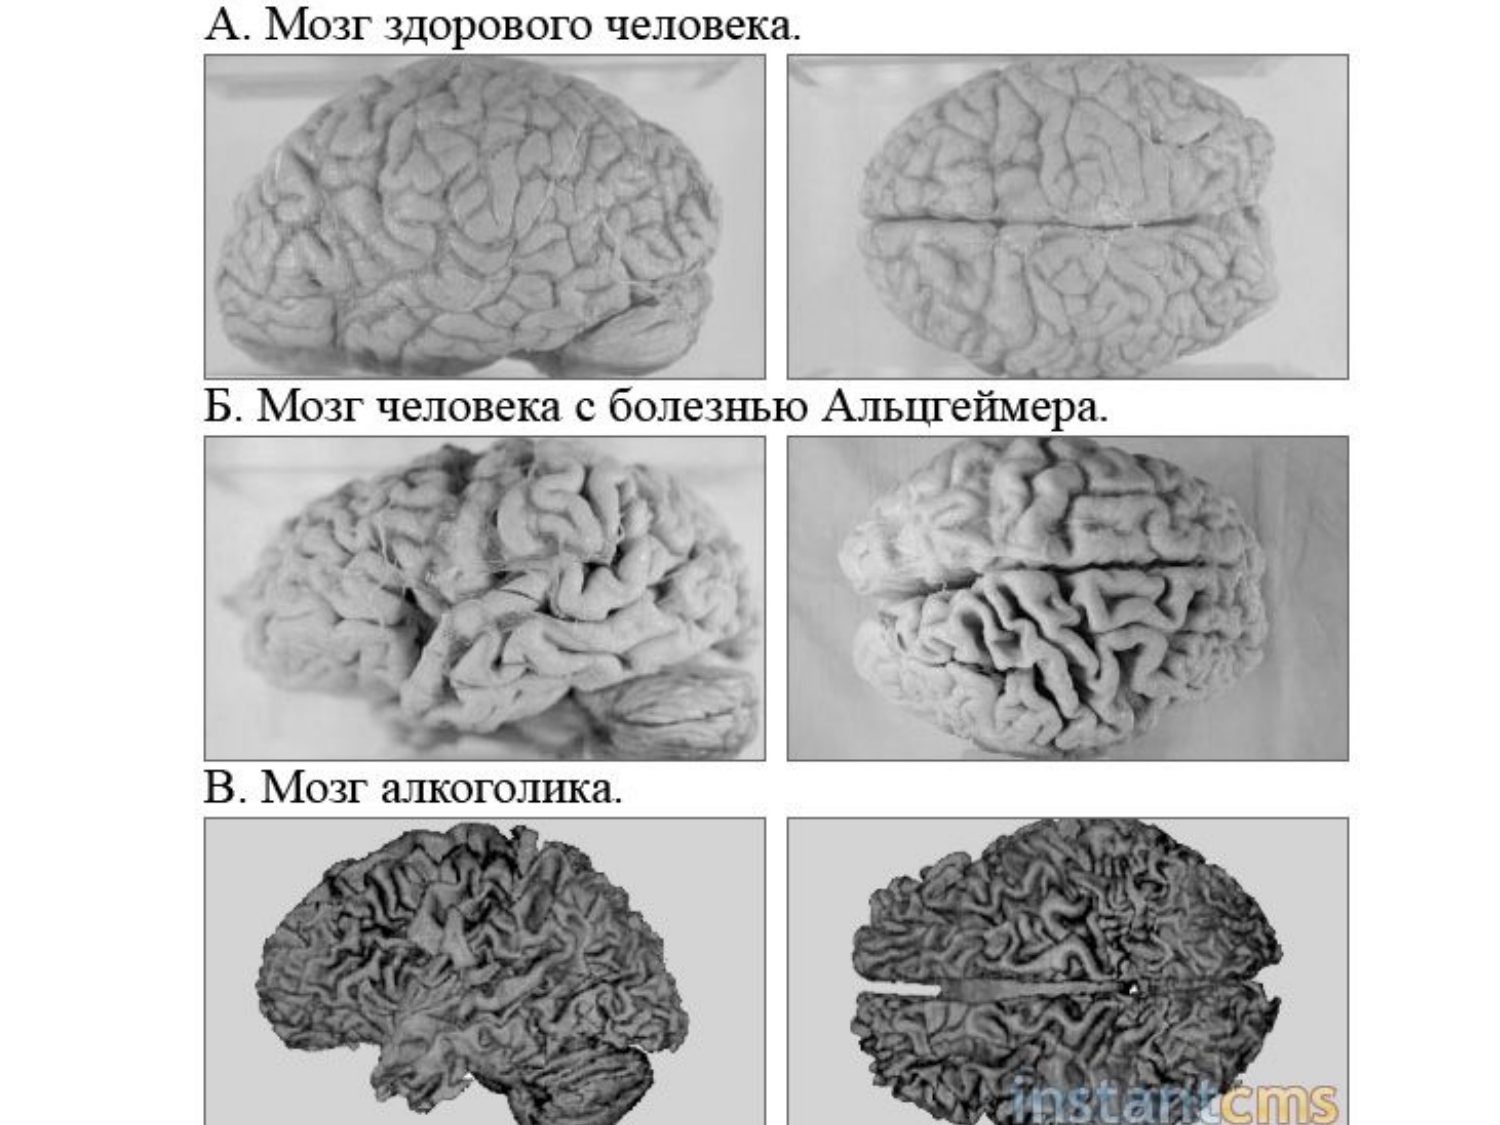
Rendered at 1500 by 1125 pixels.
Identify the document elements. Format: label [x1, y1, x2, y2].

picture [194, 0, 1360, 1125]
